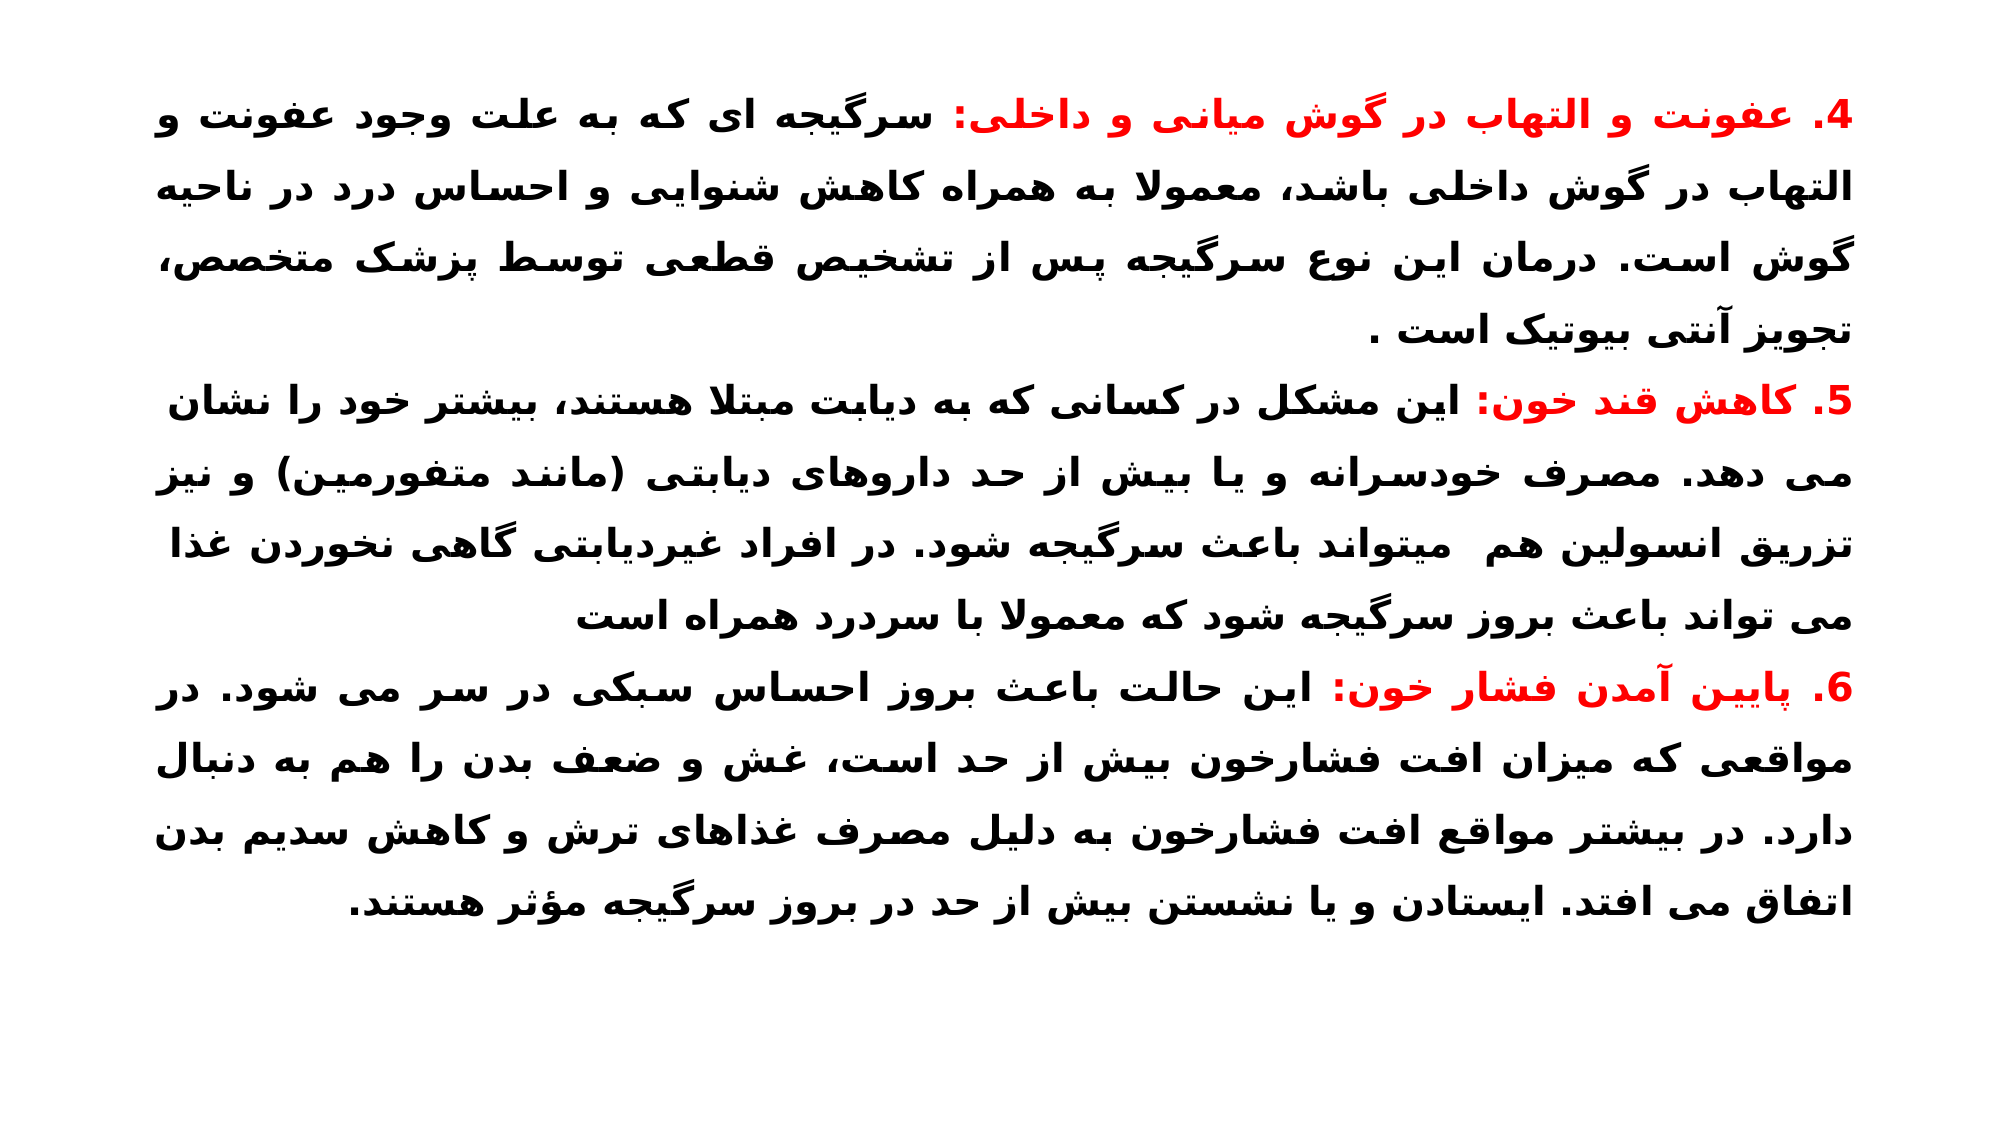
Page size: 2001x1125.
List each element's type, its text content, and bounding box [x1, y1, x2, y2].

list 4. عفونت و التهاب در گوش میانی و داخلی: سرگیجه ای که به علت وجود عفونت و التهاب در گوش داخلی باشد، معمولا به همراه کاهش شنوایی و احساس درد در ناحیه گوش است. درمان این نوع سرگیجه پس از تشخیص قطعی توسط پزشک متخصص، تجویز آنتی بیوتیک است . 5. کاهش قند خون: این مشکل در کسانی که به دیابت مبتلا هستند، بیشتر خود را نشان می دهد. مصرف خودسرانه و یا بیش از حد داروهای دیابتی (مانند متفورمین) و نیز تزریق انسولین هم میتواند باعث سرگیجه شود. در افراد غیردیابتی گاهی نخوردن غذا می تواند باعث بروز سرگیجه شود که معمولا با سردرد همراه است 6. پایین آمدن فشار خون: این حالت باعث بروز احساس سبکی در سر می شود. در مواقعی که میزان افت فشارخون بیش از حد است، غش و ضعف بدن را هم به دنبال دارد. در بیشتر مواقع افت فشارخون به دلیل مصرف غذاهای ترش و کاهش سدیم بدن اتفاق می افتد. ایستادن و یا نشستن بیش از حد در بروز سرگیجه مؤثر هستند. [137, 57, 1886, 1014]
